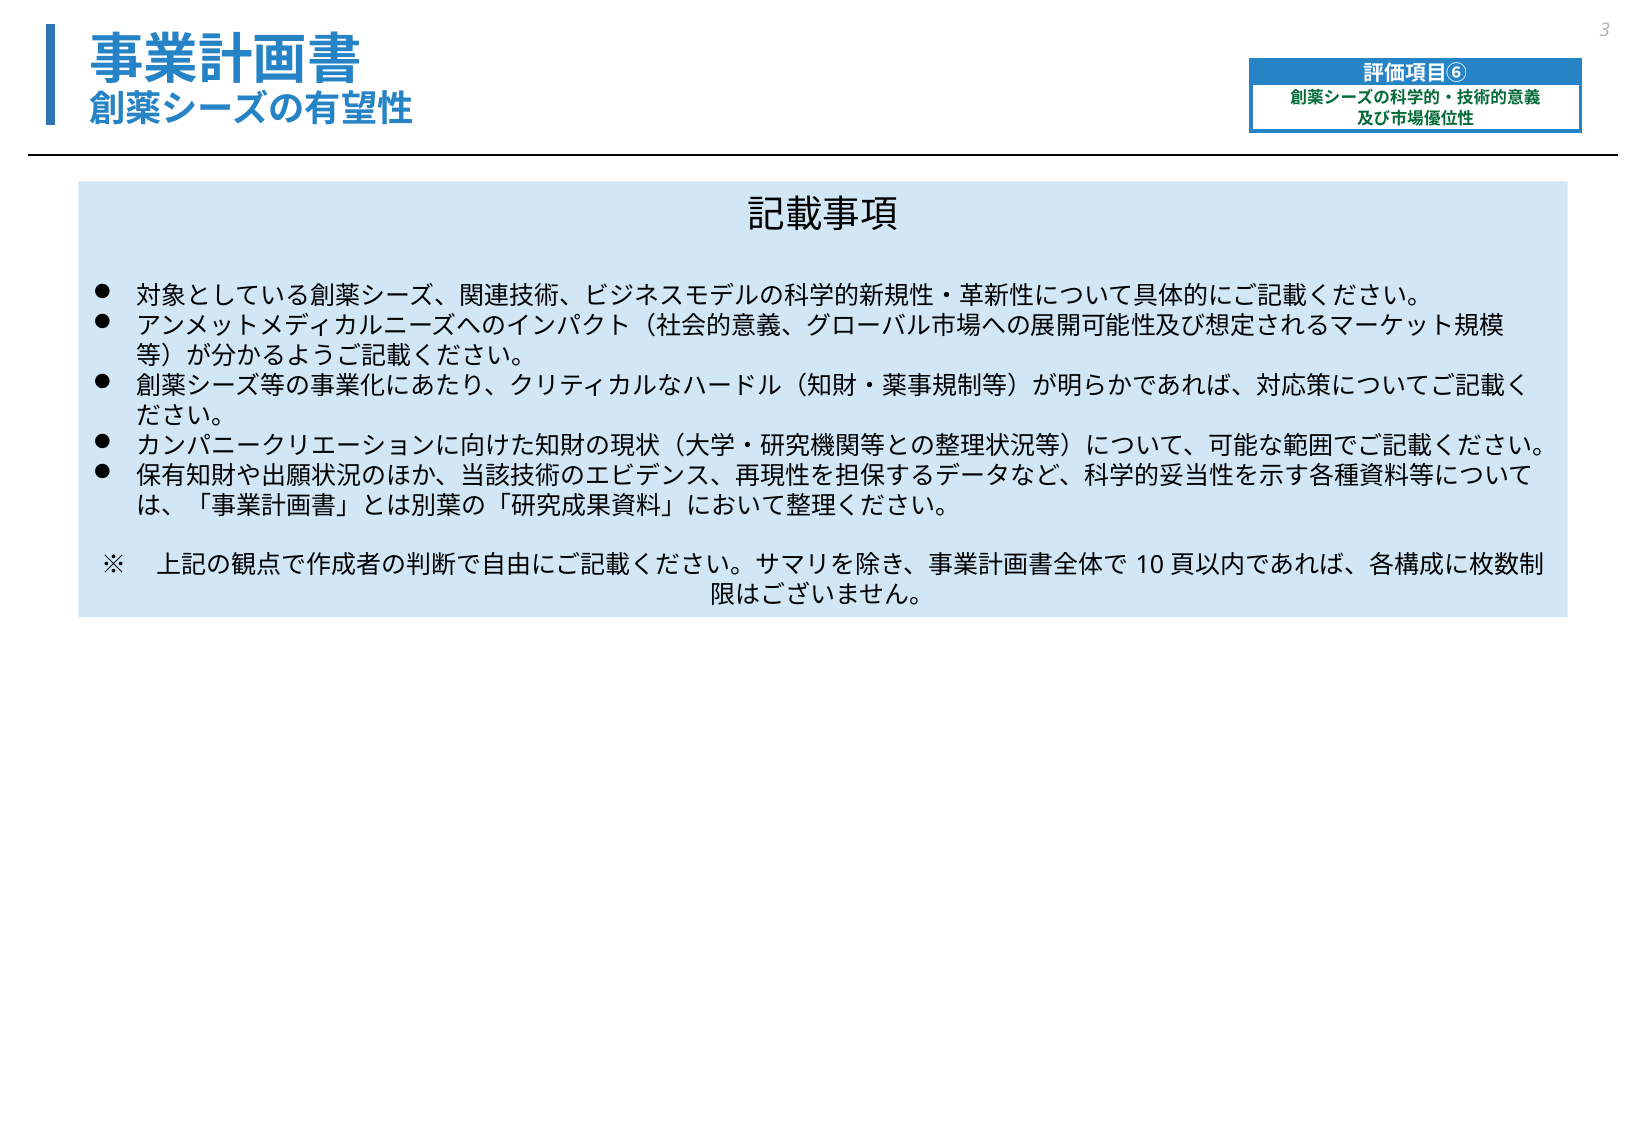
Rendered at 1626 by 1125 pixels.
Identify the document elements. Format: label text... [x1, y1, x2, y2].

title 事業計画書 創薬シーズの有望性 [74, 23, 1246, 138]
slide_number 3 [1477, 0, 1625, 60]
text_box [1250, 59, 1581, 131]
text_box 記載事項 対象としている創薬シーズ、関連技術、ビジネスモデルの科学的新規性・革新性について具体的にご記載ください。 アンメットメディカルニーズへのインパクト（社会的意義、グローバル市場への展開可能性及び想定されるマーケット規模等）が分かるようご記載ください。 創薬シーズ等の事業化にあたり、クリティカルなハードル（知財・薬事規制等）が明らかであれば、対応策についてご記載ください。 カンパニークリエーションに向けた知財の現状（大学・研究機関等との整理状況等）について、可能な範囲でご記載ください。 保有知財や出願状況のほか、当該技術のエビデンス、再現性を担保するデータなど、科学的妥当性を示す各種資料等については、「事業計画書」とは別葉の「研究成果資料」において整理ください。 ※ 上記の観点で作成者の判断で自由にご記載ください。サマリを除き、事業計画書全体で10頁以内であれば、各構成に枚数制限はございません。 [77, 180, 1569, 618]
